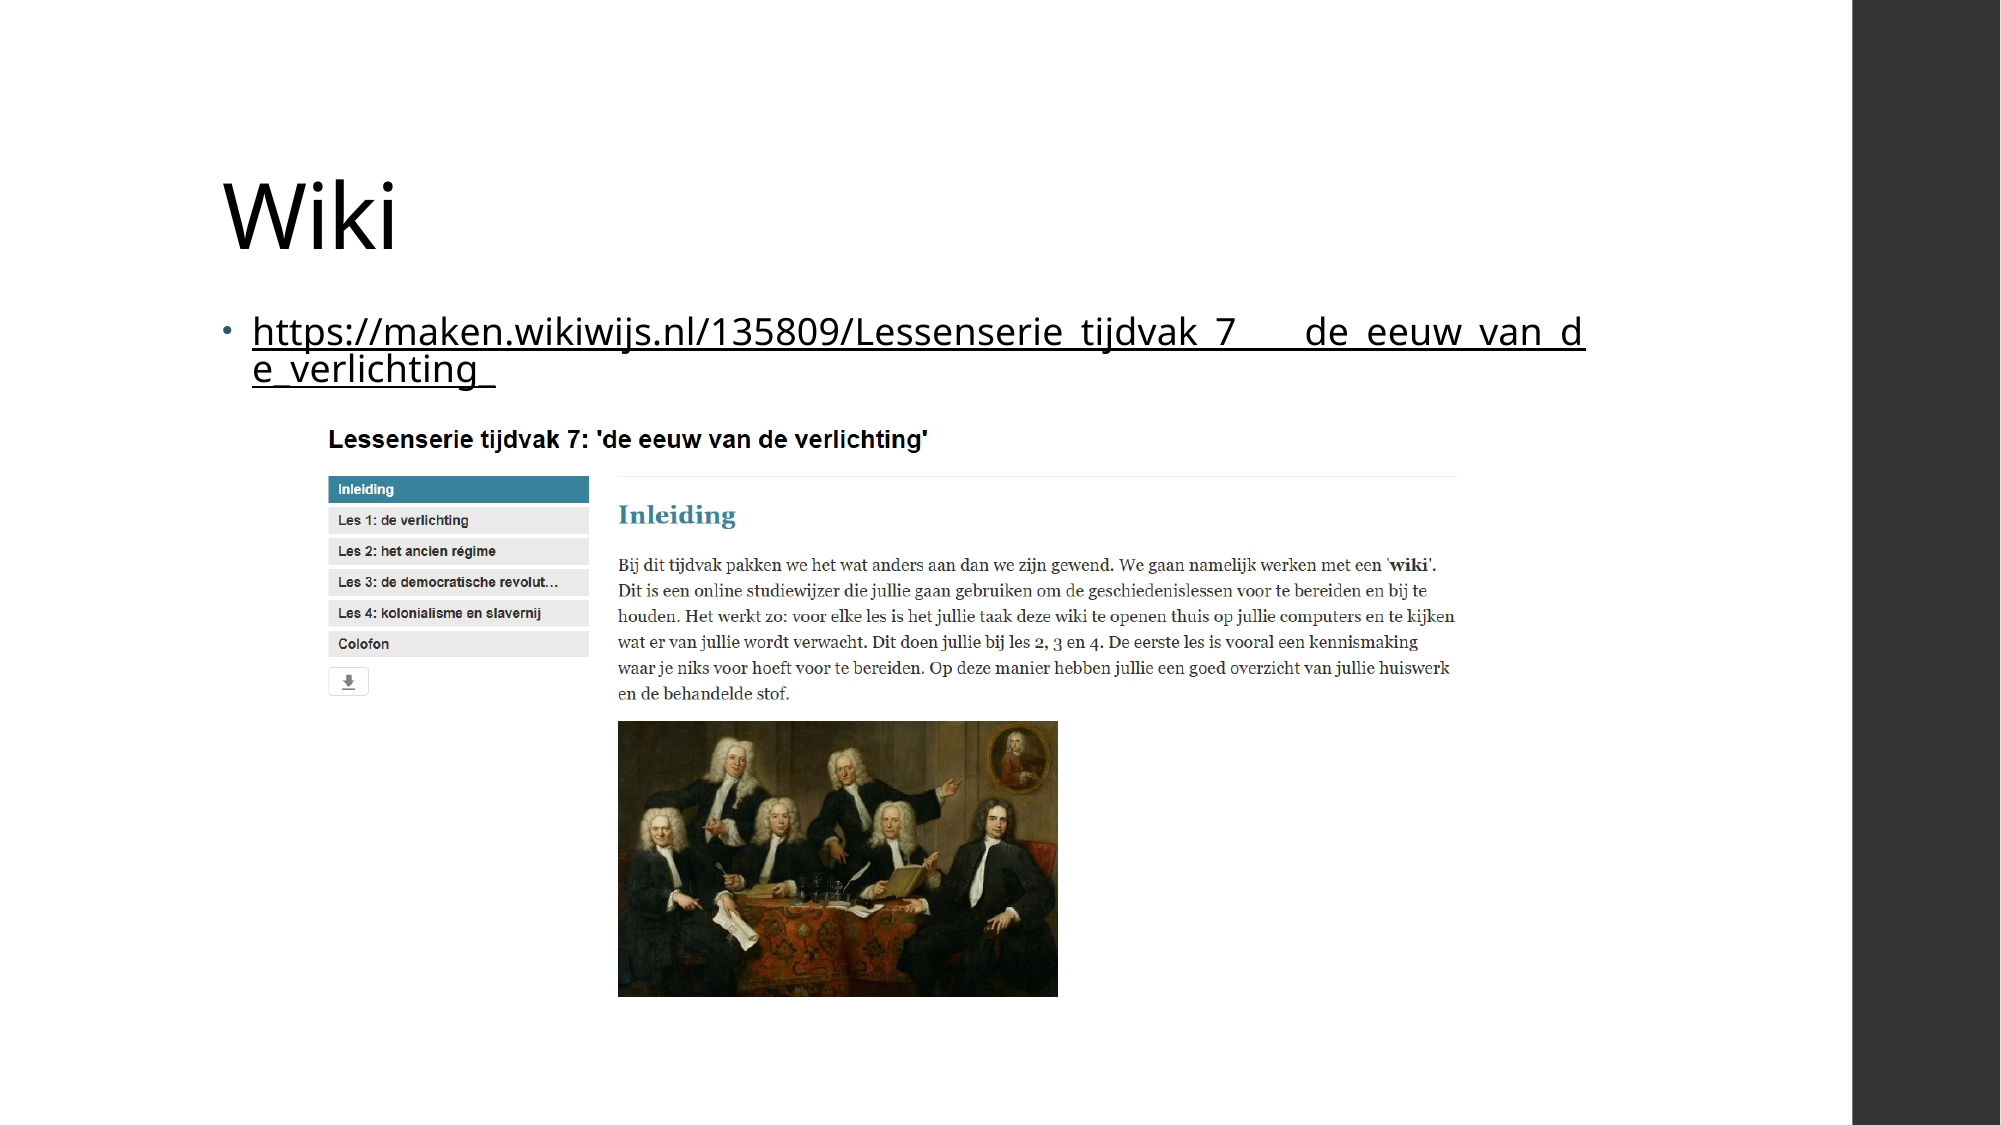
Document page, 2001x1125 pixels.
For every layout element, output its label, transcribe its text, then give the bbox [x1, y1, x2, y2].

picture [321, 424, 1647, 1015]
title Wiki [206, 60, 1797, 278]
list https://maken.wikiwijs.nl/135809/Lessenserie_tijdvak_7____de_eeuw_van_de_verlichting_ [206, 299, 1617, 1014]
